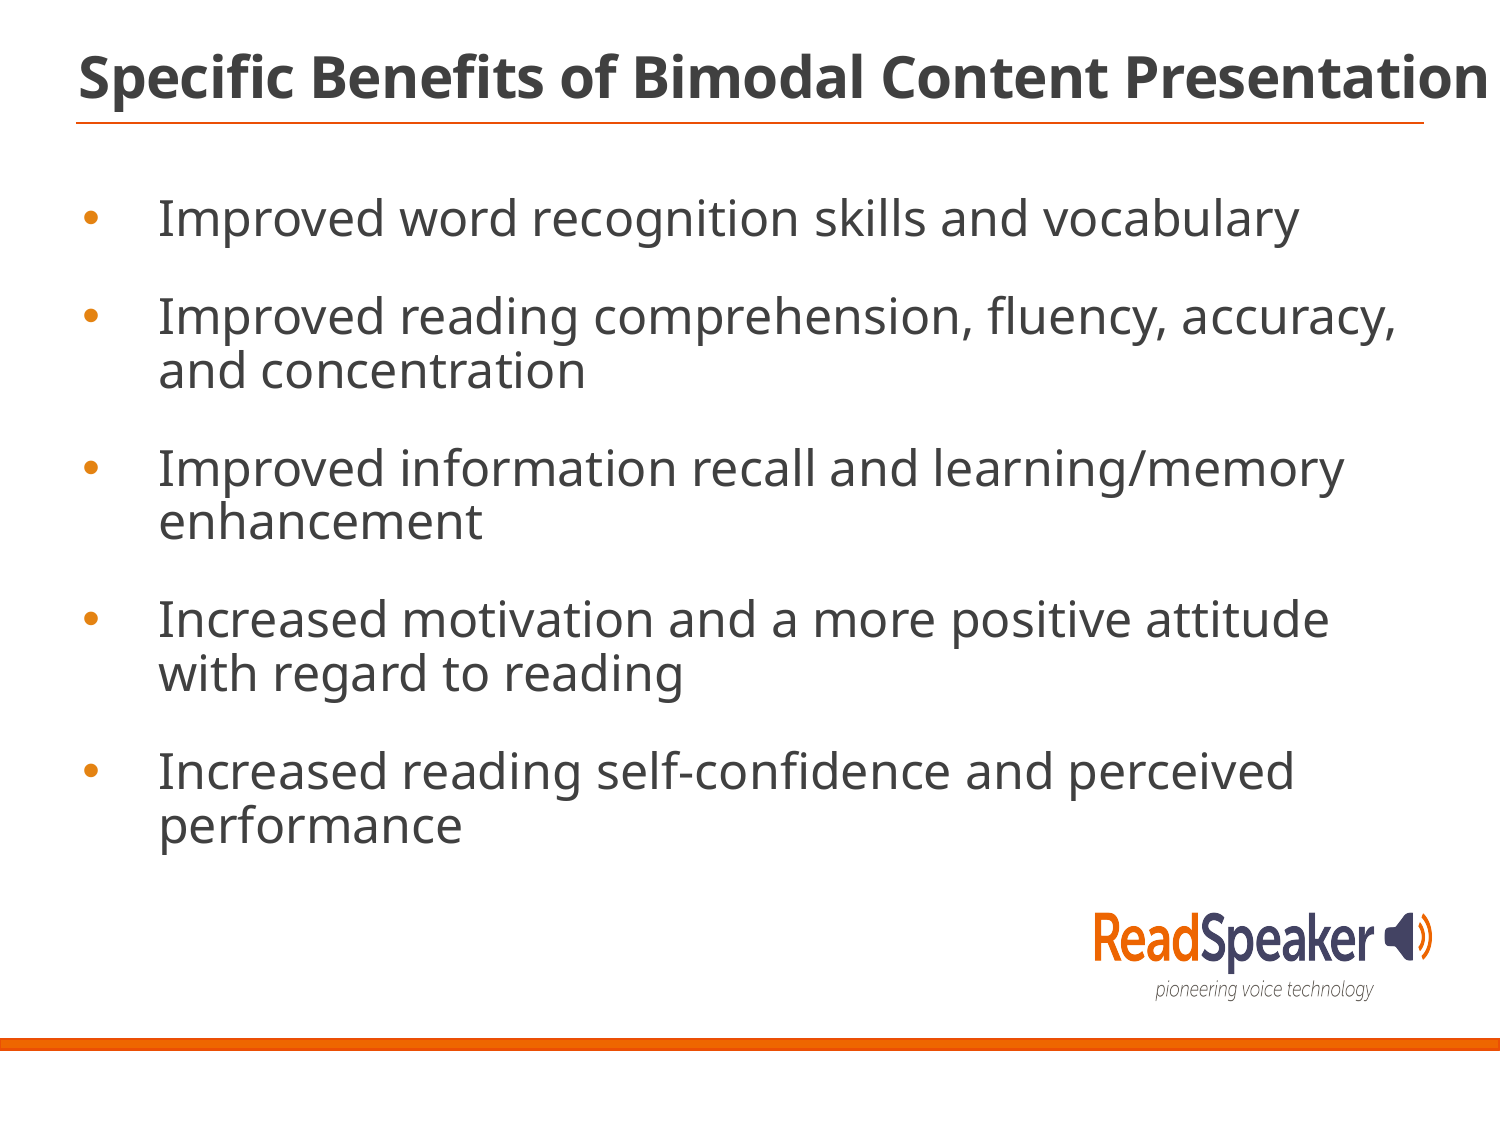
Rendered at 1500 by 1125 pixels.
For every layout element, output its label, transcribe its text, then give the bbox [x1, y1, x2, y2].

title Specific Benefits of Bimodal Content Presentation [63, 20, 1500, 118]
list Improved word recognition skills and vocabulary Improved reading comprehension, fluency, accuracy, and concentration Improved information recall and learning/memory enhancement Increased motivation and a more positive attitude with regard to reading Increased reading self-confidence and perceived performance [82, 185, 1446, 940]
picture [1068, 890, 1459, 1010]
